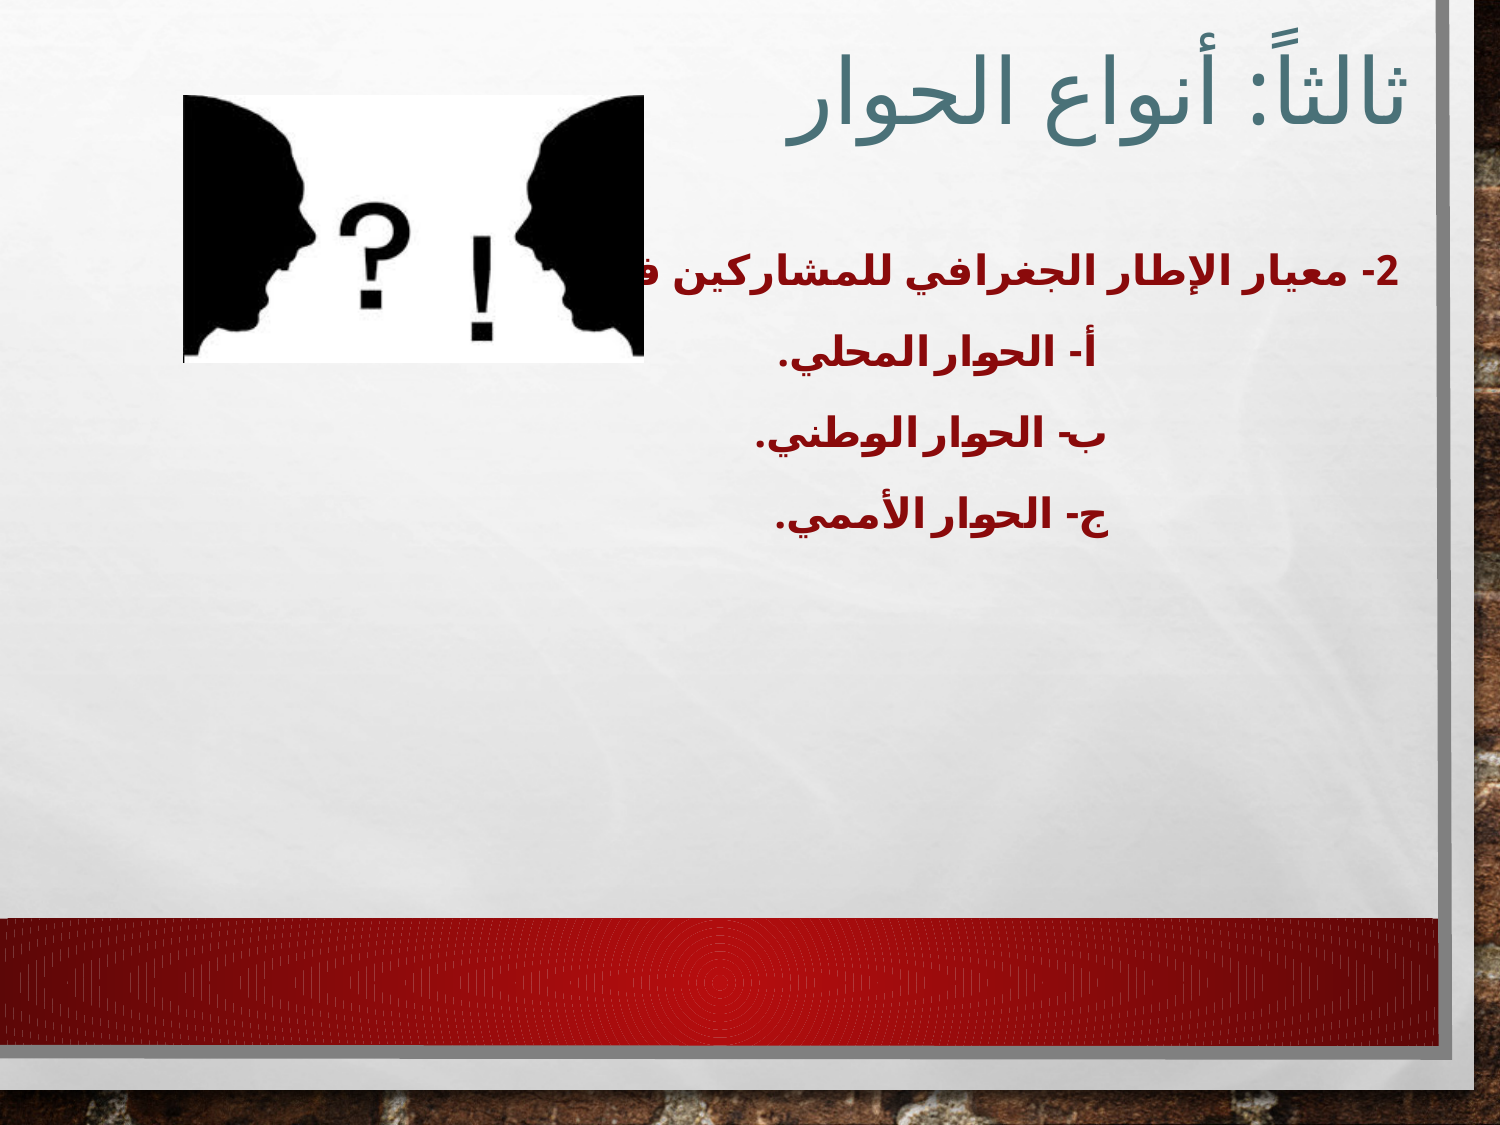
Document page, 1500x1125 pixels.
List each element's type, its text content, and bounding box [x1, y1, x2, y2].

list 2- معيار الإطار الجغرافي للمشاركين في الحوار. أ- الحوار المحلي. ب- الحوار الوطني. ج- الحوار الأممي. [63, 149, 1414, 622]
picture [0, 0, 1500, 1125]
title ثالثاً: أنواع الحوار [145, 0, 1425, 189]
picture [182, 95, 645, 364]
